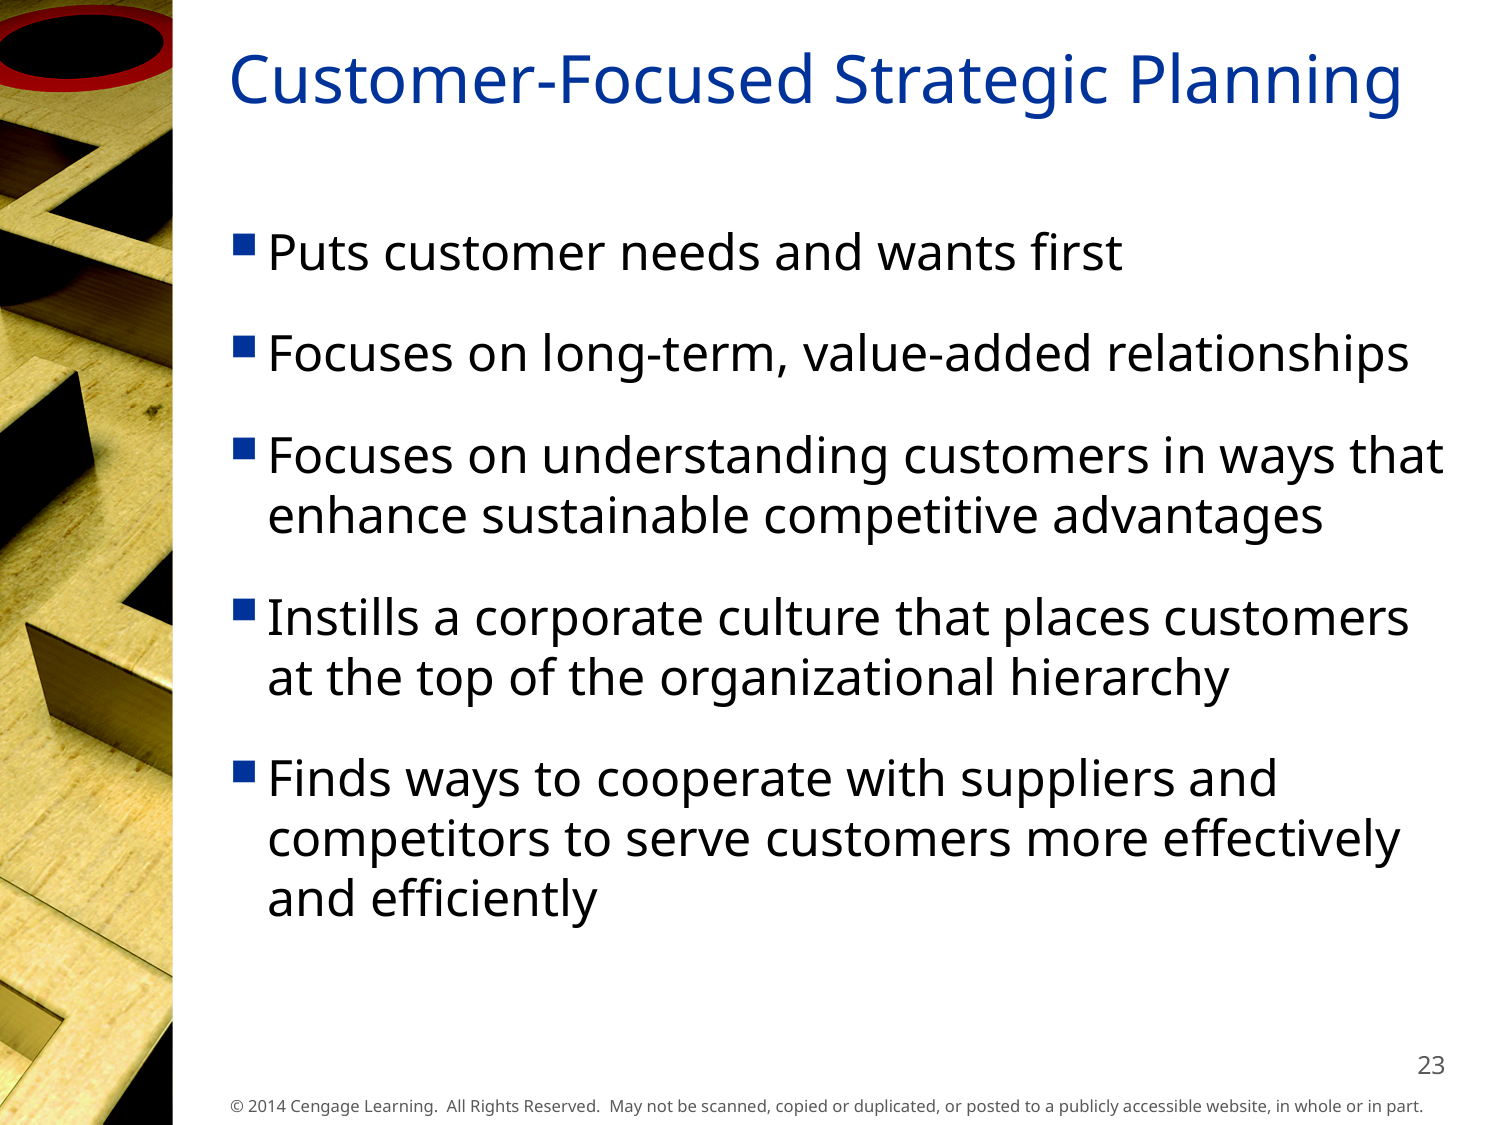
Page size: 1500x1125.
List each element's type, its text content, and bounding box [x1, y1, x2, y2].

slide_number 23 [1386, 1037, 1478, 1097]
picture [0, 0, 173, 1125]
title Customer-Focused Strategic Planning [213, 29, 1454, 213]
list Puts customer needs and wants first Focuses on long-term, value-added relationships Focuses on understanding customers in ways that enhance sustainable competitive advantages Instills a corporate culture that places customers at the top of the organizational hierarchy Finds ways to cooperate with suppliers and competitors to serve customers more effectively and efficiently [215, 212, 1478, 1064]
